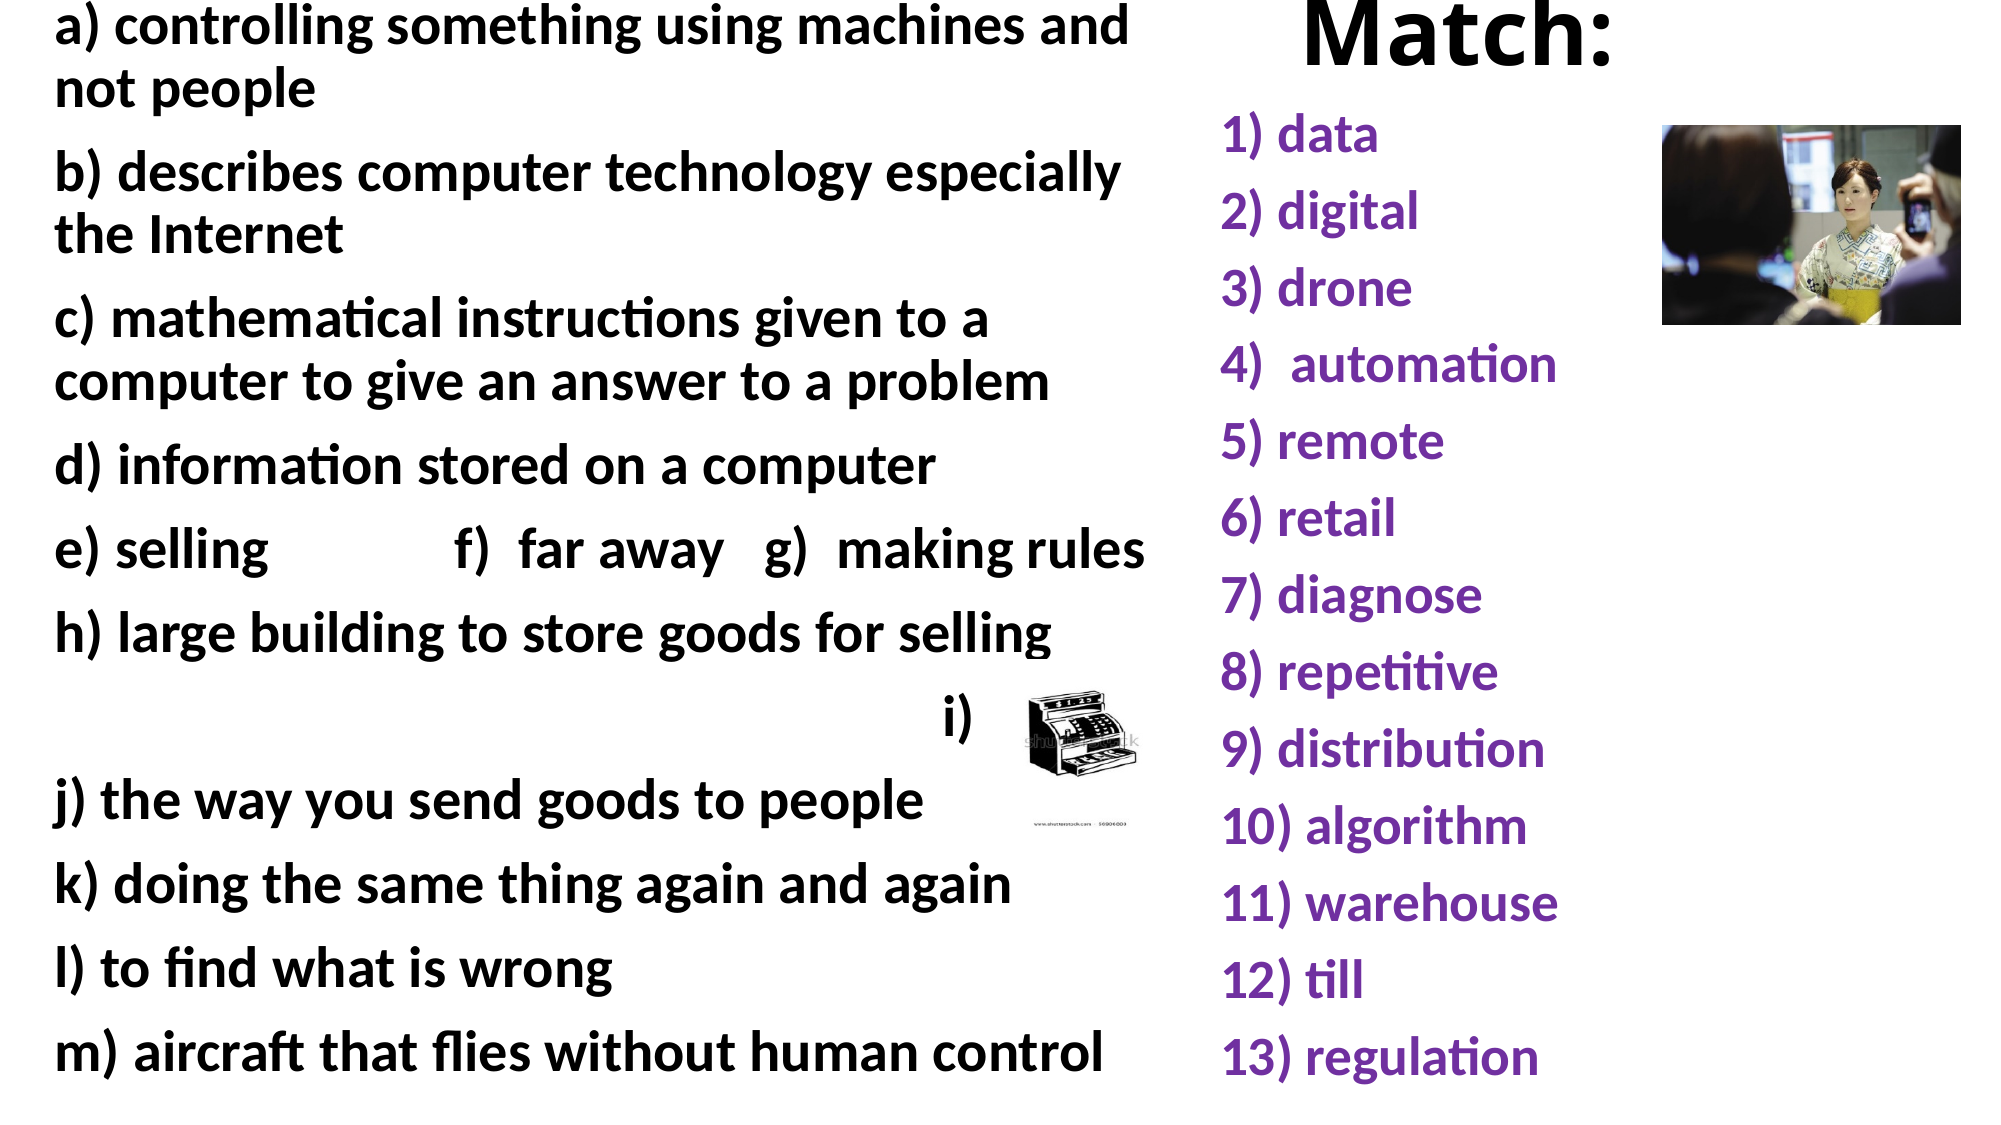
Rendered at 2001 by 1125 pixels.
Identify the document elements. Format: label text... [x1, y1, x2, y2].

list a) controlling something using machines and not people b) describes computer technology especially the Internet c) mathematical instructions given to a computer to give an answer to a problem d) information stored on a computer e) selling f) far away g) making rules h) large building to store goods for selling i) j) the way you send goods to people k) doing the same thing again and again l) to find what is wrong m) aircraft that flies without human control [39, 0, 1205, 1058]
picture [996, 659, 1164, 828]
list 1) data 2) digital 3) drone 4) automation 5) remote 6) retail 7) diagnose 8) repetitive 9) distribution 10) algorithm 11) warehouse 12) till 13) regulation [1204, 96, 1961, 1099]
picture [1662, 125, 1961, 325]
title Match: [1285, 0, 1863, 115]
